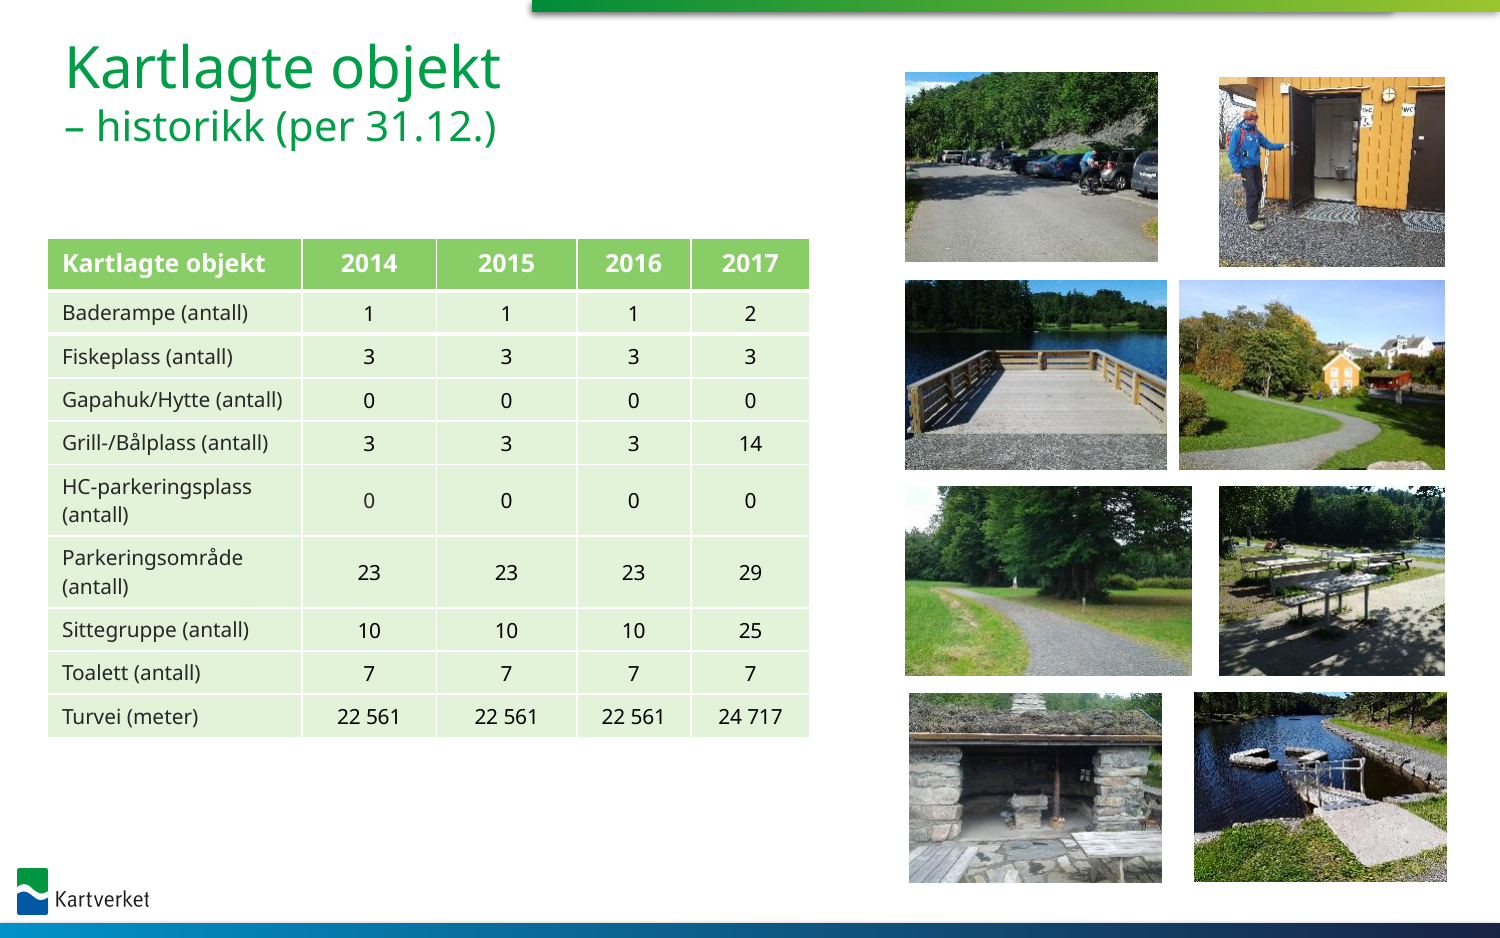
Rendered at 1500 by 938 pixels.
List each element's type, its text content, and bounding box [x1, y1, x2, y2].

table_cell Toalett (antall) [48, 652, 301, 693]
table_cell Fiskeplass (antall) [48, 336, 301, 377]
table_cell 0 [437, 465, 576, 535]
table_cell Sittegruppe (antall) [48, 609, 301, 650]
picture [1219, 486, 1445, 676]
table_cell 3 [578, 422, 690, 464]
table_cell 29 [692, 537, 809, 607]
table_cell 3 [692, 336, 809, 377]
table_cell 0 [303, 465, 436, 535]
table_cell 2 [692, 293, 809, 332]
picture [909, 693, 1163, 884]
table_cell 25 [692, 609, 809, 650]
table_cell 1 [578, 293, 690, 332]
table_cell 24 717 [692, 695, 809, 737]
table_header 2015 [437, 239, 576, 289]
table_cell 22 561 [303, 695, 436, 737]
table_cell Parkeringsområde (antall) [48, 537, 301, 607]
table_cell Grill-/Bålplass (antall) [48, 422, 301, 464]
table_cell 14 [692, 422, 809, 464]
table_cell 1 [303, 293, 436, 332]
table_cell 0 [692, 379, 809, 420]
text_box Kartlagte objekt – historikk (per 31.12.) [49, 14, 1431, 158]
table_cell 7 [692, 652, 809, 693]
table_cell 10 [303, 609, 436, 650]
table_cell 22 561 [578, 695, 690, 737]
table_cell 7 [437, 652, 576, 693]
table_cell 10 [578, 609, 690, 650]
table_cell 23 [303, 537, 436, 607]
table_cell 0 [437, 379, 576, 420]
table_header 2014 [303, 239, 436, 289]
table_header 2017 [692, 239, 809, 289]
table_cell 23 [578, 537, 690, 607]
table_cell 10 [437, 609, 576, 650]
picture [1194, 692, 1448, 882]
picture [905, 72, 1158, 262]
table_header Kartlagte objekt [48, 239, 301, 289]
table_cell Turvei (meter) [48, 695, 301, 737]
table_cell HC-parkeringsplass (antall) [48, 465, 301, 535]
table_cell 0 [303, 379, 436, 420]
table_cell 3 [578, 336, 690, 377]
table_cell 3 [303, 422, 436, 464]
table_cell 7 [303, 652, 436, 693]
table_cell 3 [437, 422, 576, 464]
table_cell Gapahuk/Hytte (antall) [48, 379, 301, 420]
table_cell 22 561 [437, 695, 576, 737]
table_cell 0 [578, 379, 690, 420]
table_cell 0 [692, 465, 809, 535]
picture [1179, 280, 1445, 470]
table_cell 3 [437, 336, 576, 377]
table_cell 3 [303, 336, 436, 377]
table_cell Baderampe (antall) [48, 293, 301, 332]
picture [1219, 77, 1445, 267]
picture [905, 280, 1167, 470]
picture [905, 486, 1193, 676]
table_cell 1 [437, 293, 576, 332]
table_cell 23 [437, 537, 576, 607]
table_header 2016 [578, 239, 690, 289]
table_cell 7 [578, 652, 690, 693]
table_cell 0 [578, 465, 690, 535]
